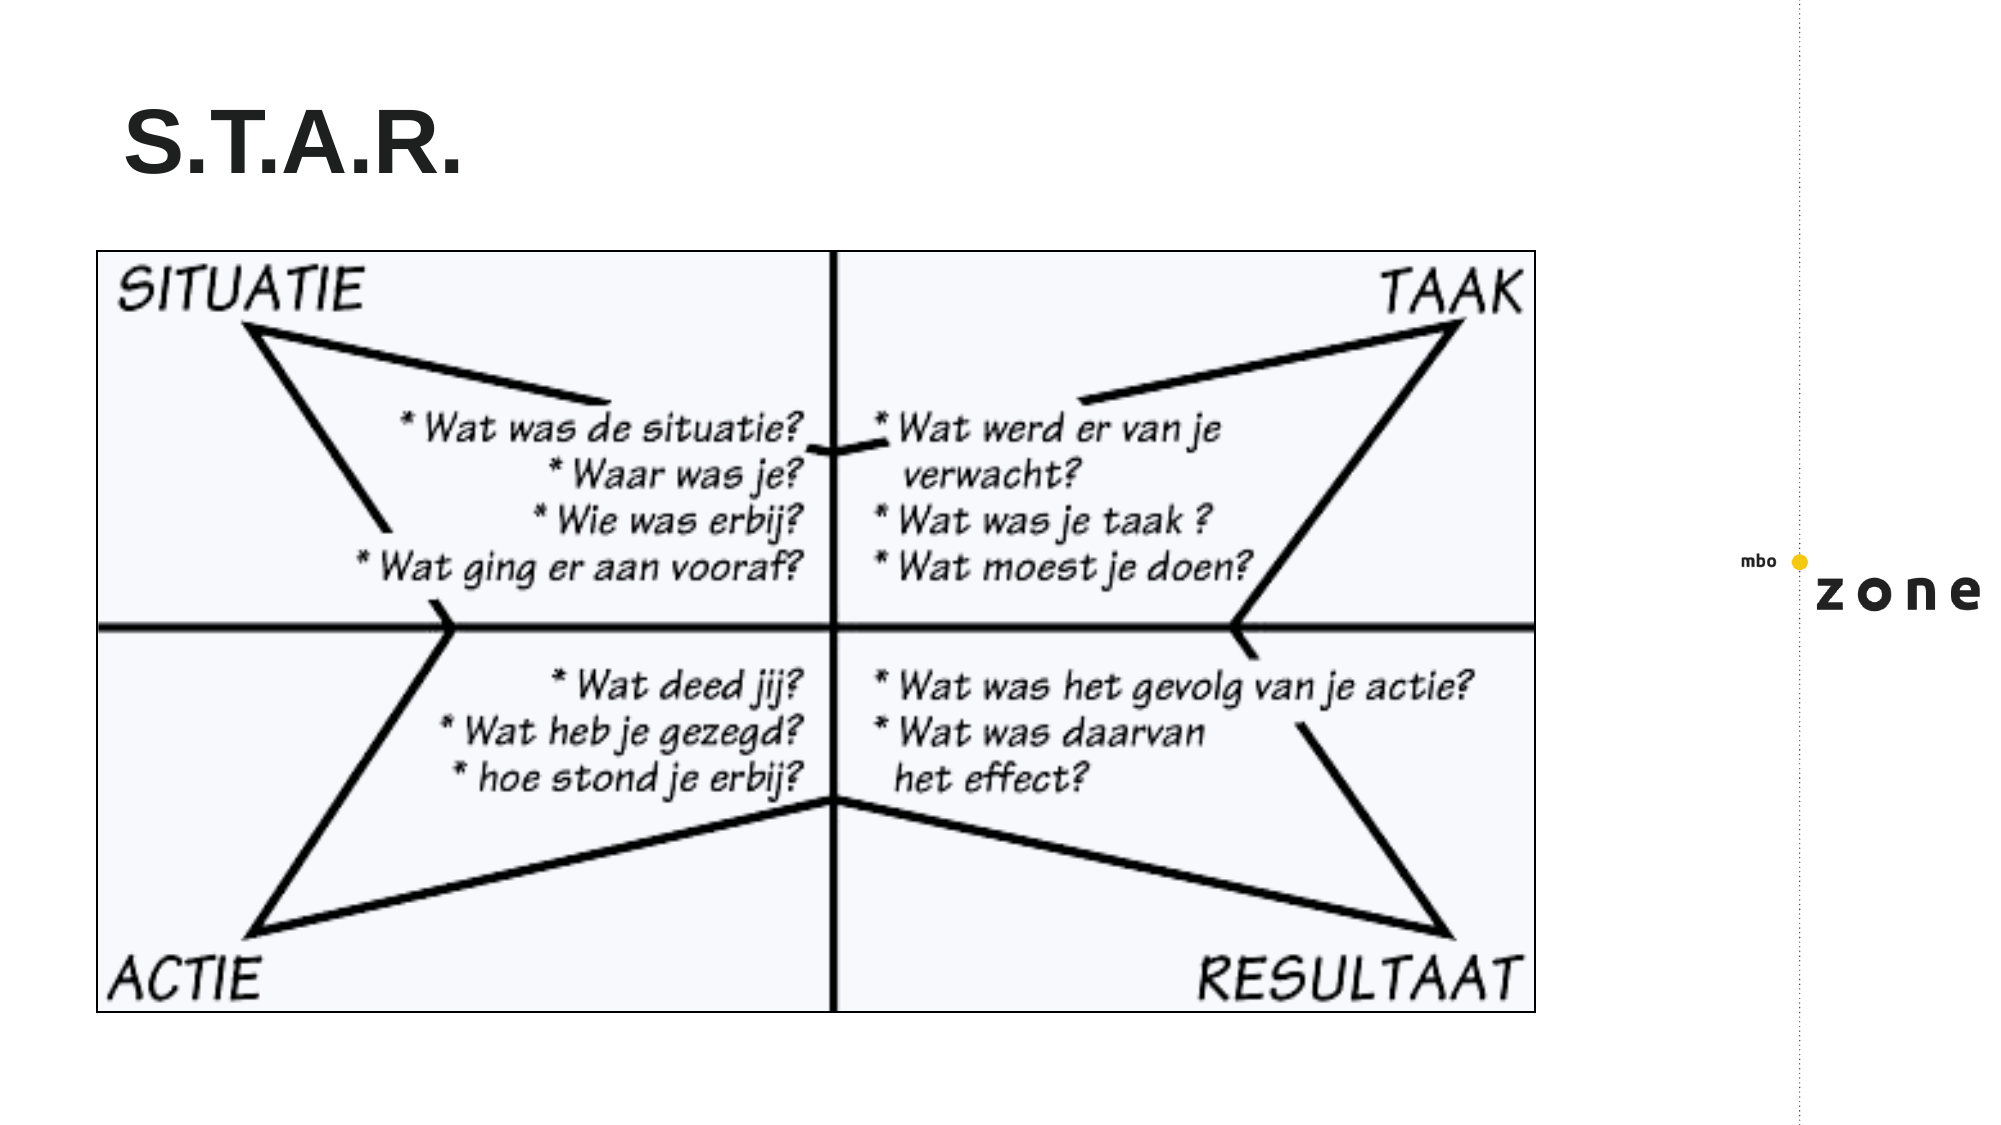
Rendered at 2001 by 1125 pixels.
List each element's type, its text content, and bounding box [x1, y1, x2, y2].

picture [1596, 0, 2001, 1125]
picture [98, 251, 1534, 1011]
title S.T.A.R. [124, 94, 1362, 213]
